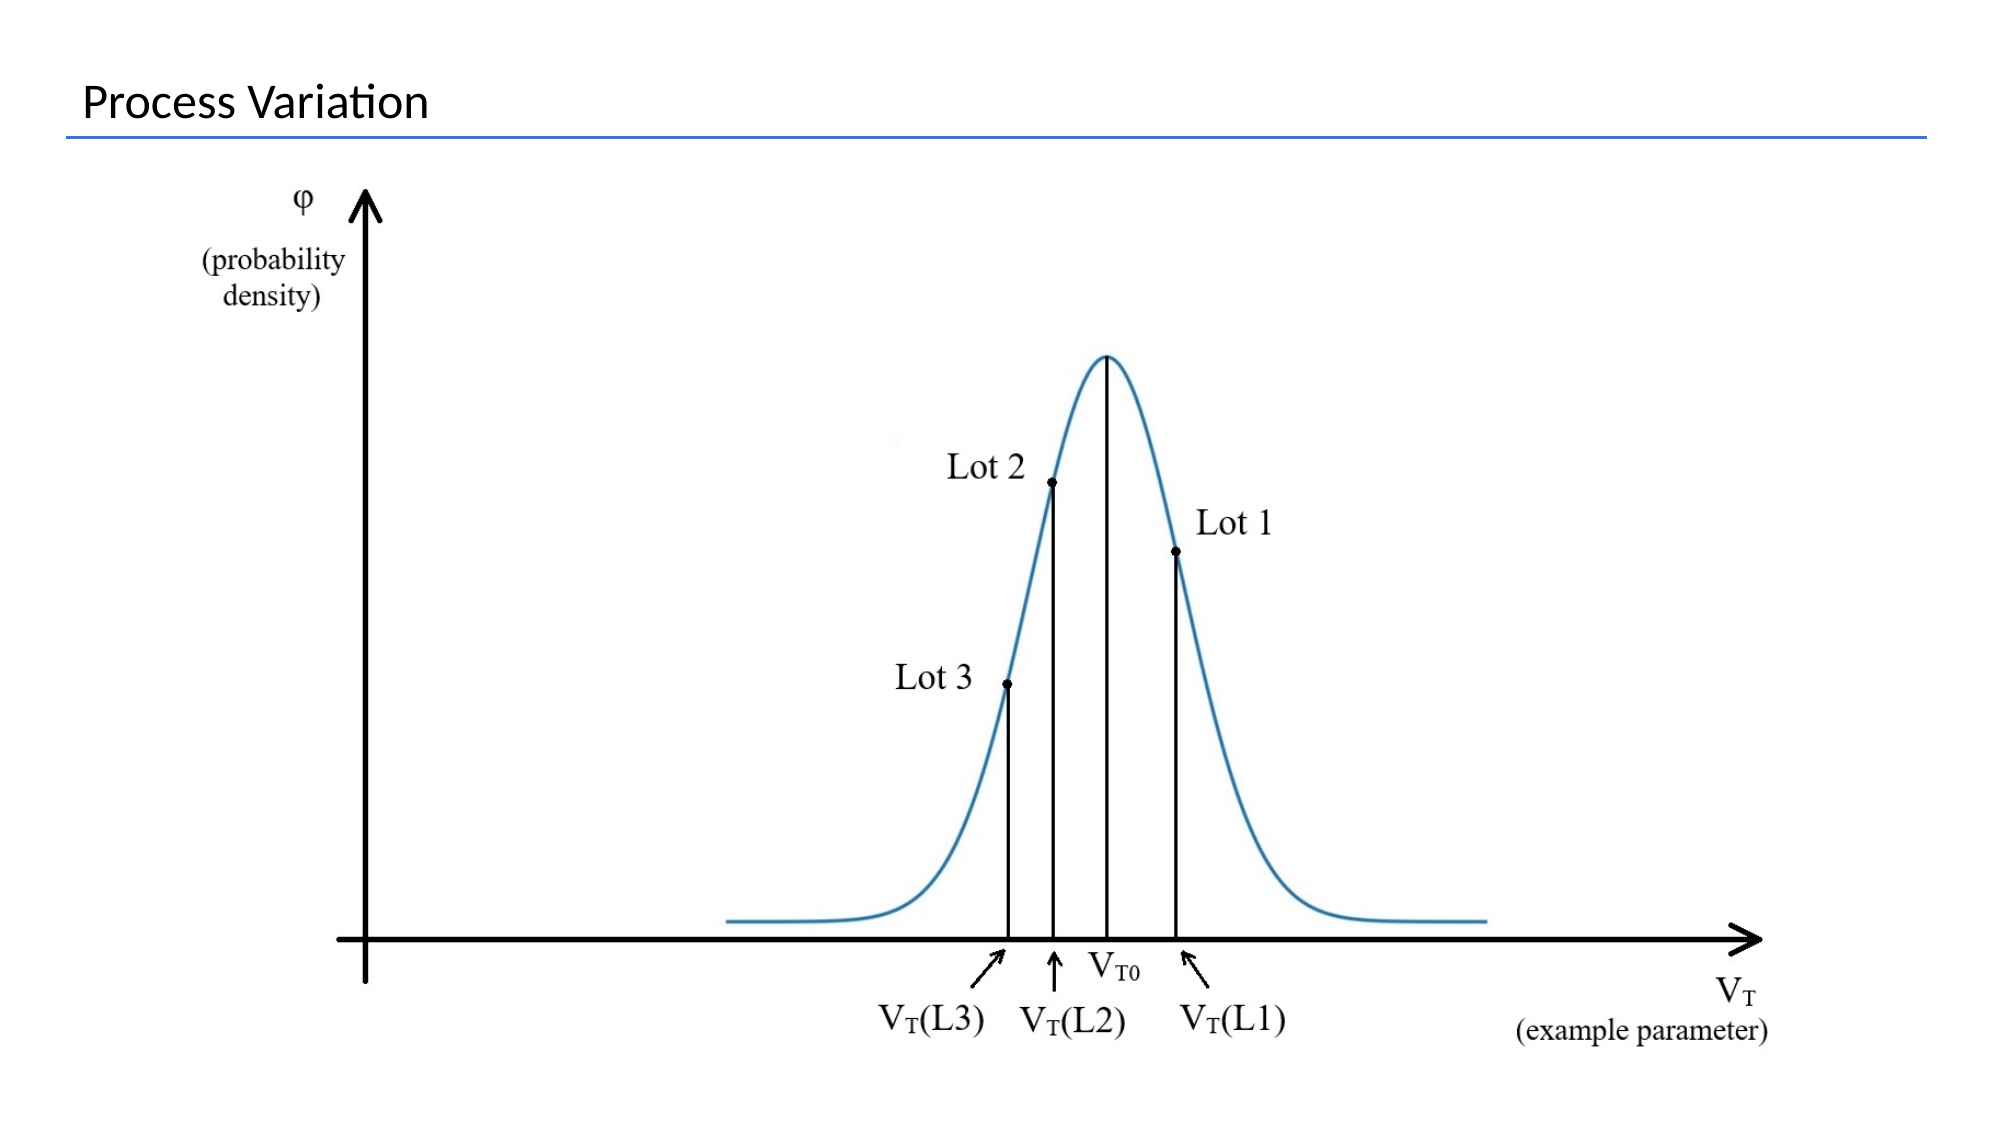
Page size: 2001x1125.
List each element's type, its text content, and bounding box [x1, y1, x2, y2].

text_box Process Variation [67, 61, 445, 137]
picture [193, 175, 1781, 1064]
